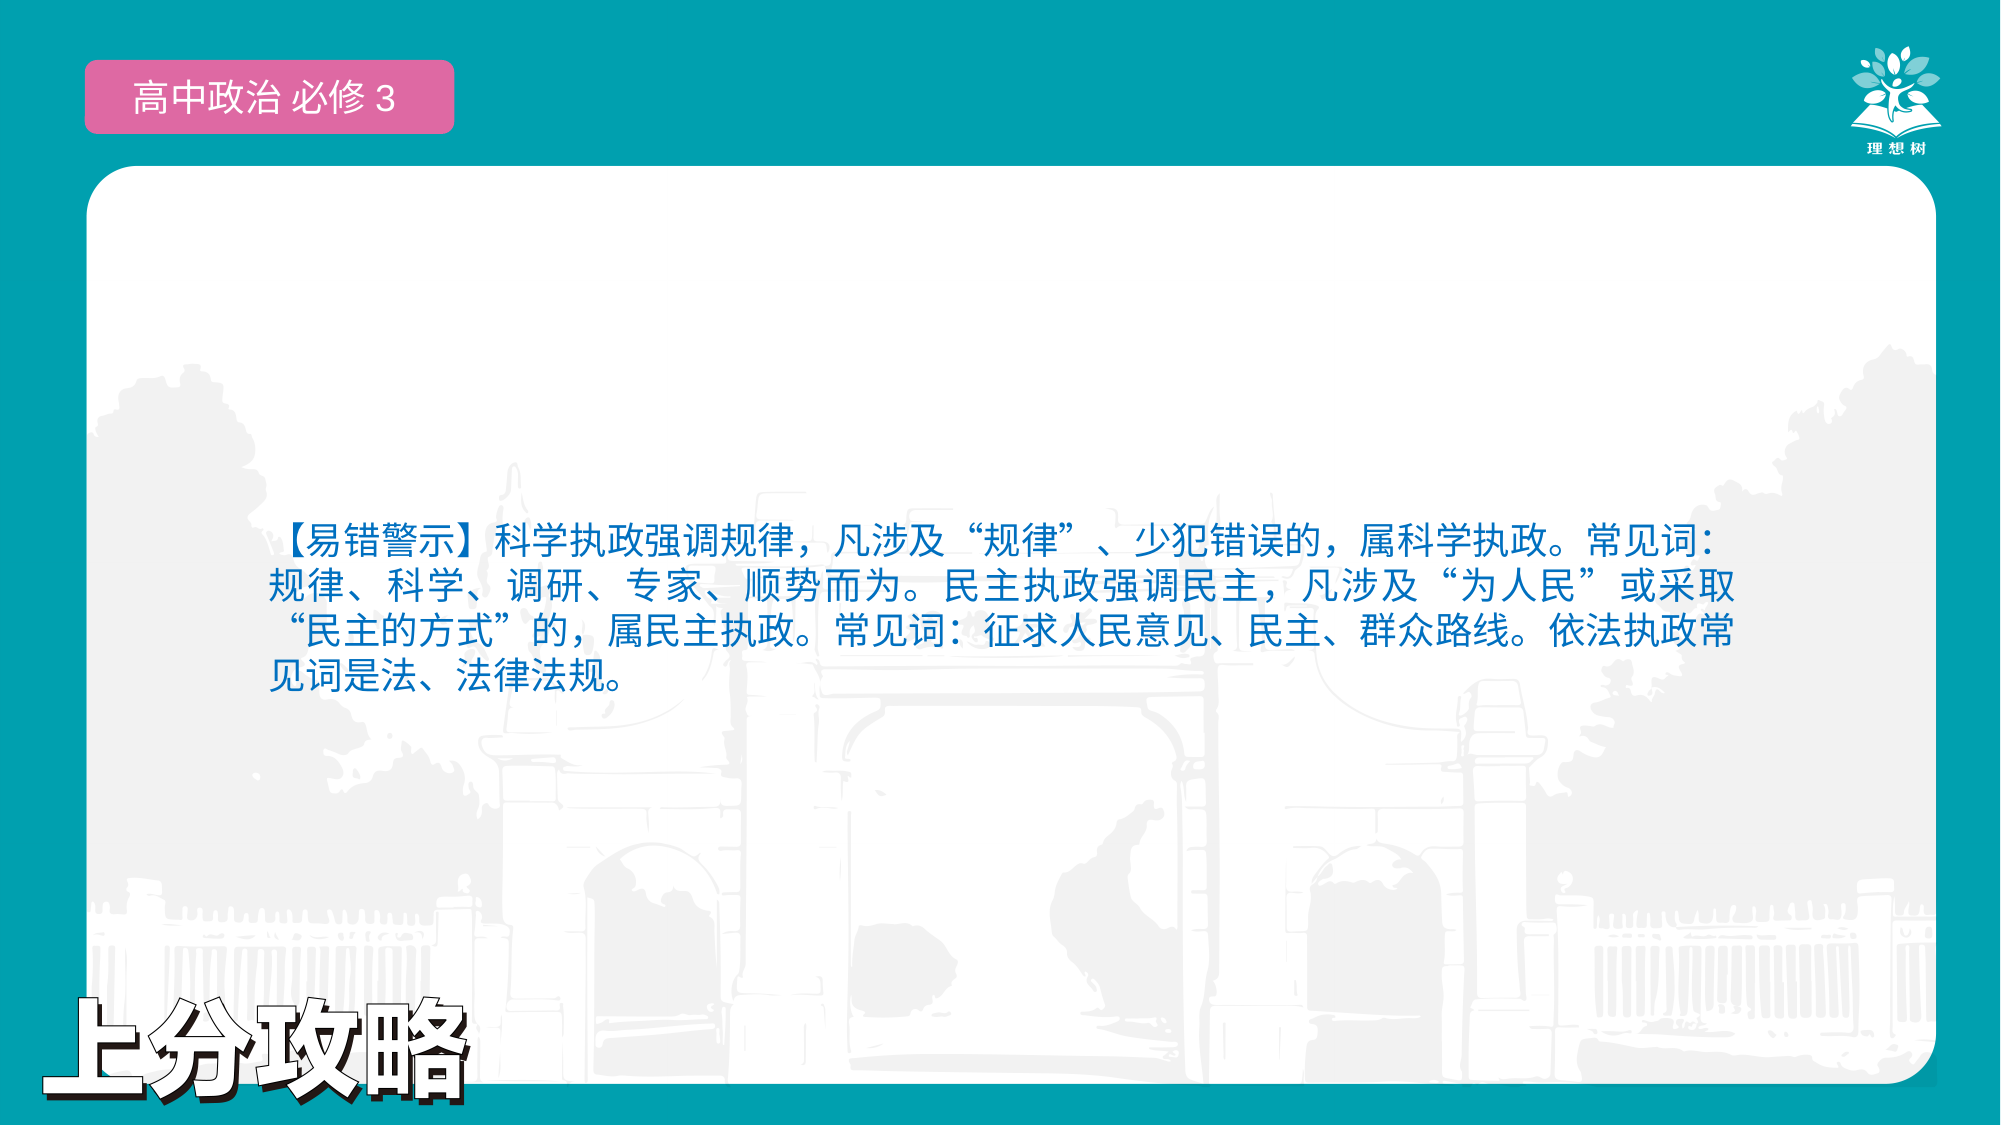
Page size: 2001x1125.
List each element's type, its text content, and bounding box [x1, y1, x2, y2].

picture [0, 0, 2001, 1125]
text_box 高中政治 必修3 [83, 58, 456, 135]
text_box 【易错警示】科学执政强调规律，凡涉及“规律”、少犯错误的，属科学执政。常见词：规律、科学、调研、专家、顺势而为。民主执政强调民主，凡涉及“为人民”或采取 “民主的方式”的，属民主执政。常见词：征求人民意见、民主、群众路线。依法执政常见词是法、法律法规。 [253, 509, 1751, 705]
